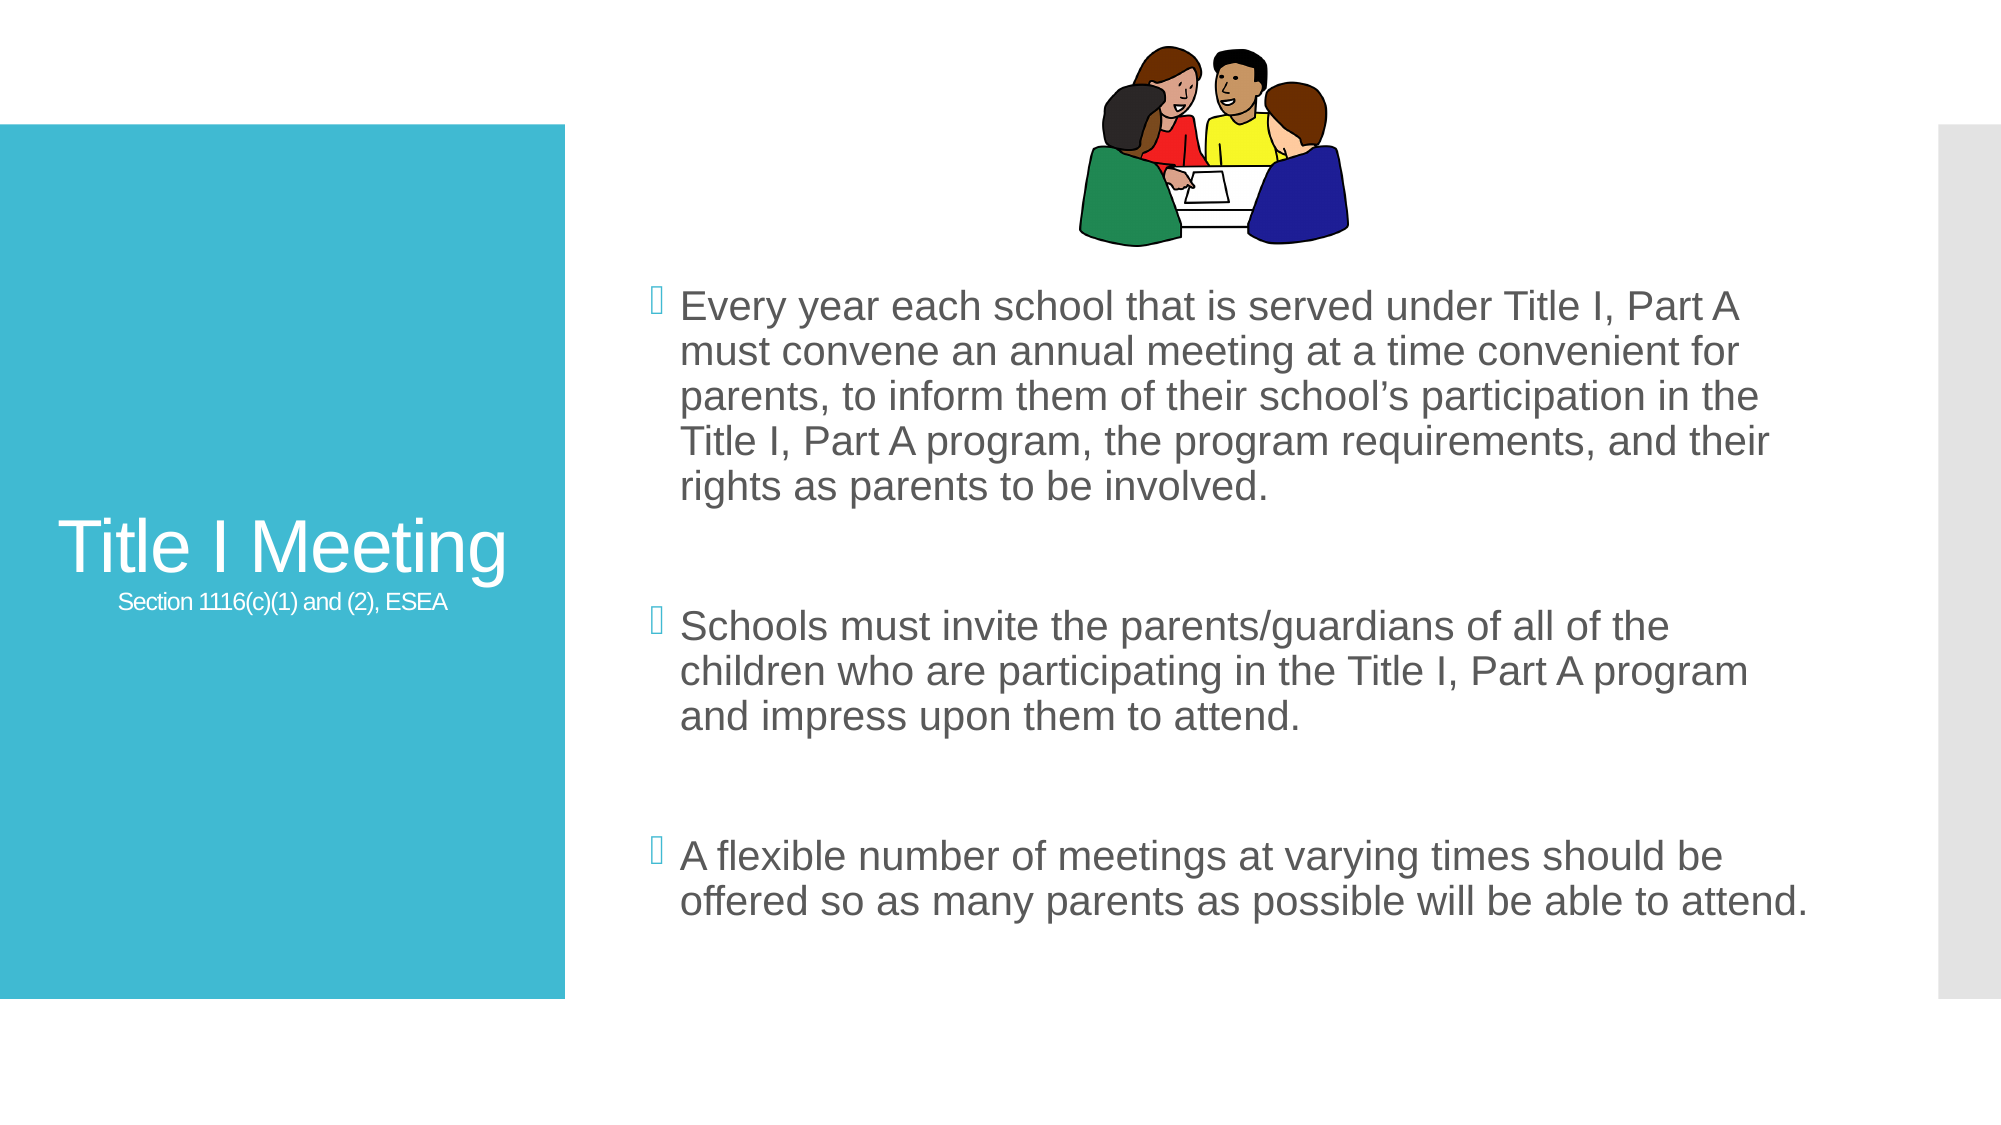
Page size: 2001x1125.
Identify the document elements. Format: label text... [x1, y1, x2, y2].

list Every year each school that is served under Title I, Part A must convene an annual meeting at a time convenient for parents, to inform them of their school’s participation in the Title I, Part A program, the program requirements, and their rights as parents to be involved. Schools must invite the parents/guardians of all of the children who are participating in the Title I, Part A program and impress upon them to attend. A flexible number of meetings at varying times should be offered so as many parents as possible will be able to attend. [634, 184, 1835, 1025]
title Title I Meeting Section 1116(c)(1) and (2), ESEA [41, 184, 525, 940]
picture [1079, 46, 1349, 247]
